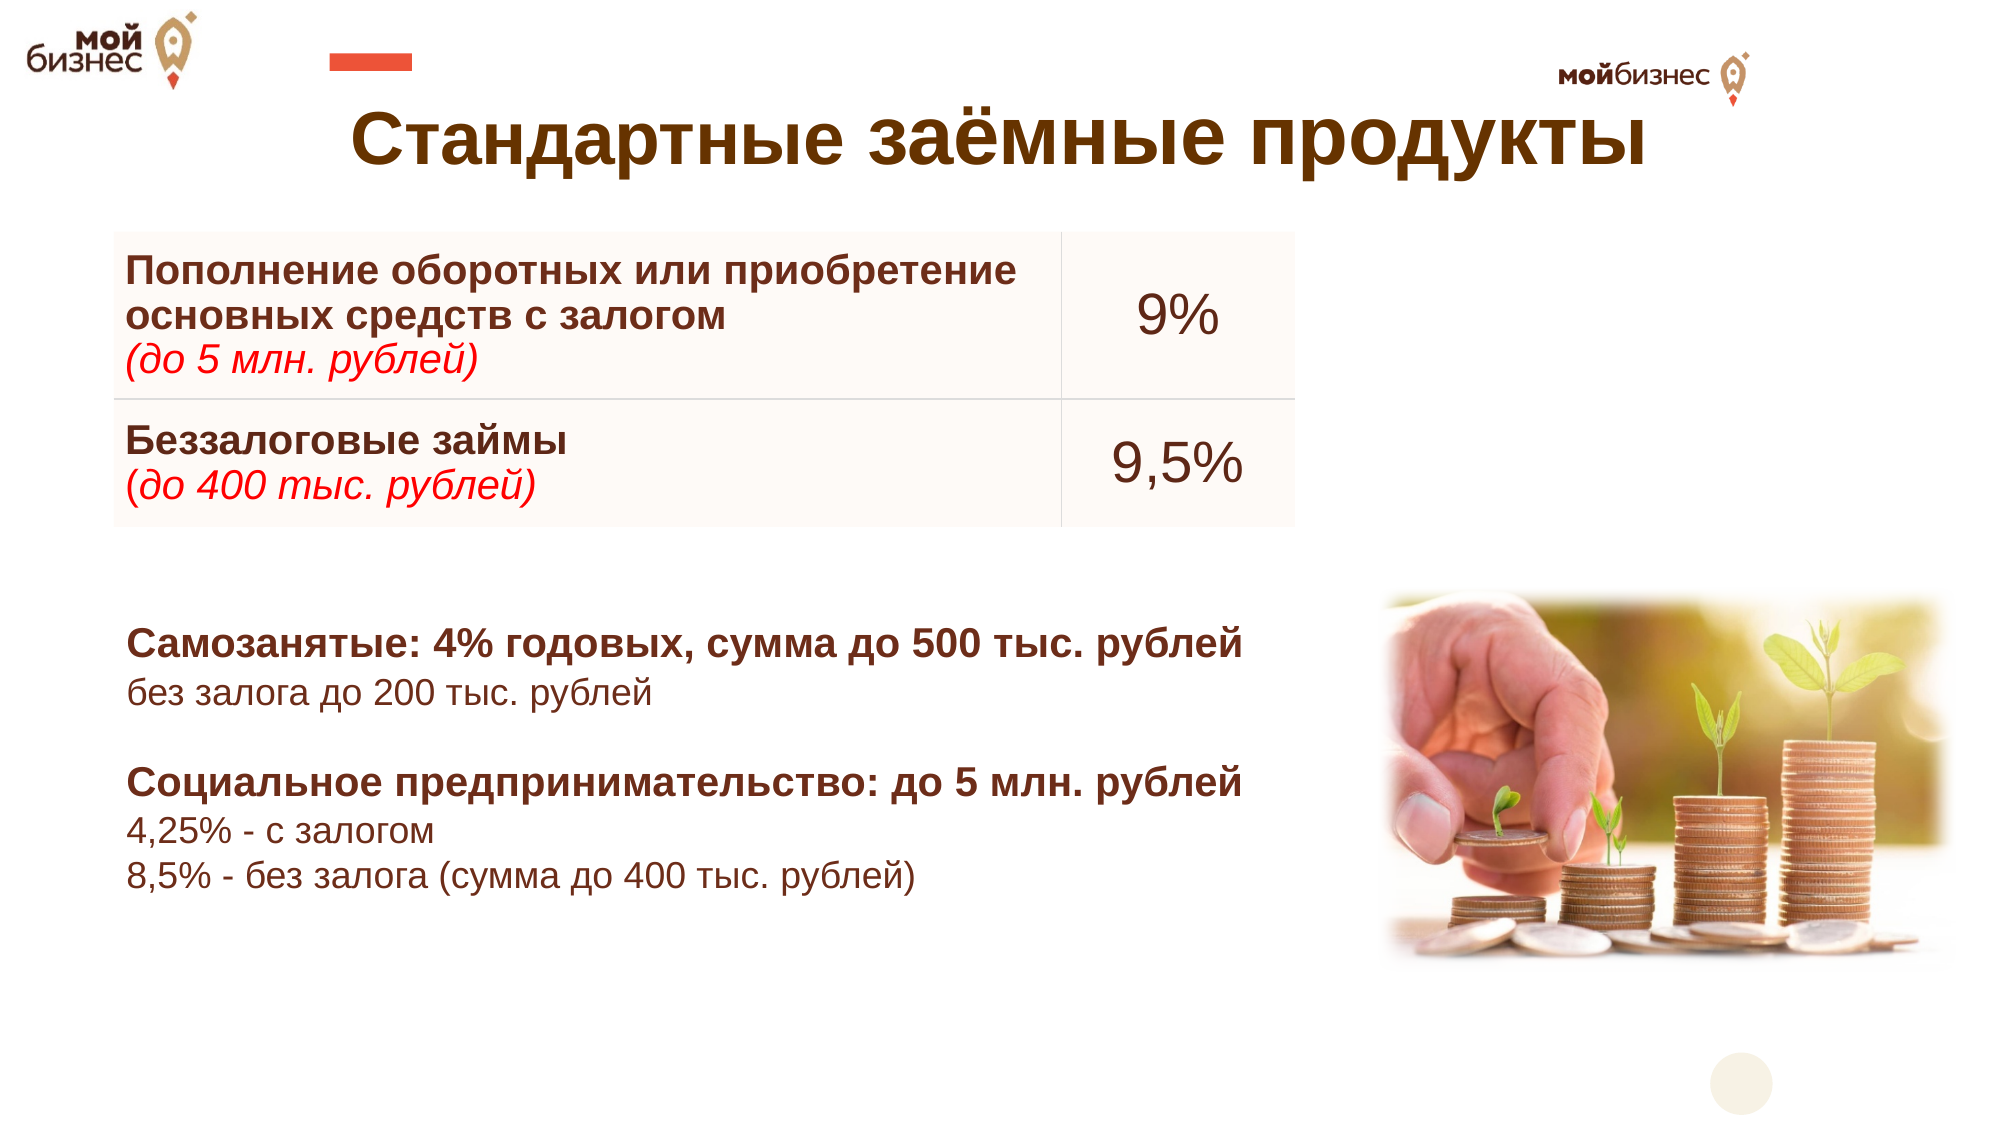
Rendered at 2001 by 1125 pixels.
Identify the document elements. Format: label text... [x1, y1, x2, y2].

picture [1377, 585, 1957, 973]
title Стандартные заёмные продукты [171, 30, 1829, 192]
table_cell Беззалоговые займы (до 400 тыс. рублей) [114, 400, 1061, 527]
text_box Самозанятые: 4% годовых, сумма до 500 тыс. рублей без залога до 200 тыс. рублей Социальное предпринимательство: до 5 млн. рублей 4,25% - с залогом 8,5% - без залога (сумма до 400 тыс. рублей) [111, 612, 1329, 948]
table_header 9% [1062, 232, 1295, 398]
table_cell 9,5% [1062, 400, 1295, 527]
table_header Пополнение оборотных или приобретение основных средств с залогом (до 5 млн. рублей) [114, 232, 1061, 398]
picture [20, 9, 203, 91]
